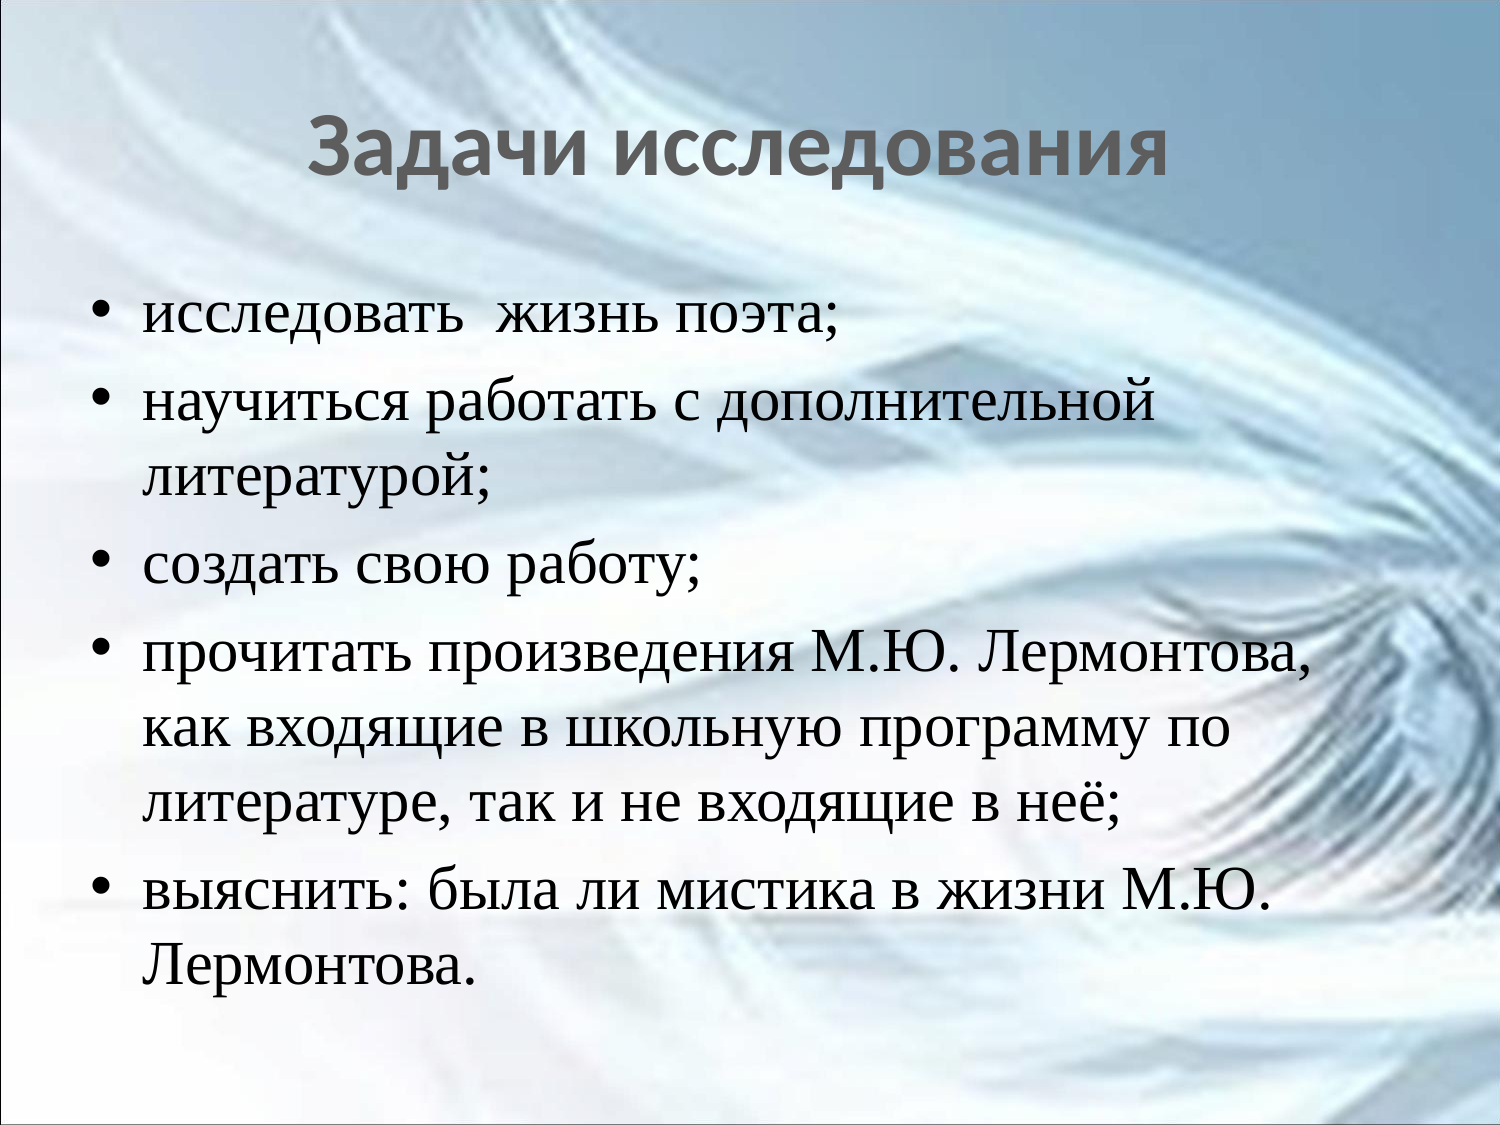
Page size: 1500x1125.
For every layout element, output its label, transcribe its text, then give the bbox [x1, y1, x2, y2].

title Задачи исследования [74, 44, 1426, 233]
picture [0, 0, 1500, 1125]
list исследовать жизнь поэта; научиться работать с дополнительной литературой; создать свою работу; прочитать произведения М.Ю. Лермонтова, как входящие в школьную программу по литературе, так и не входящие в неё; выяснить: была ли мистика в жизни М.Ю. Лермонтова. [74, 262, 1426, 1006]
